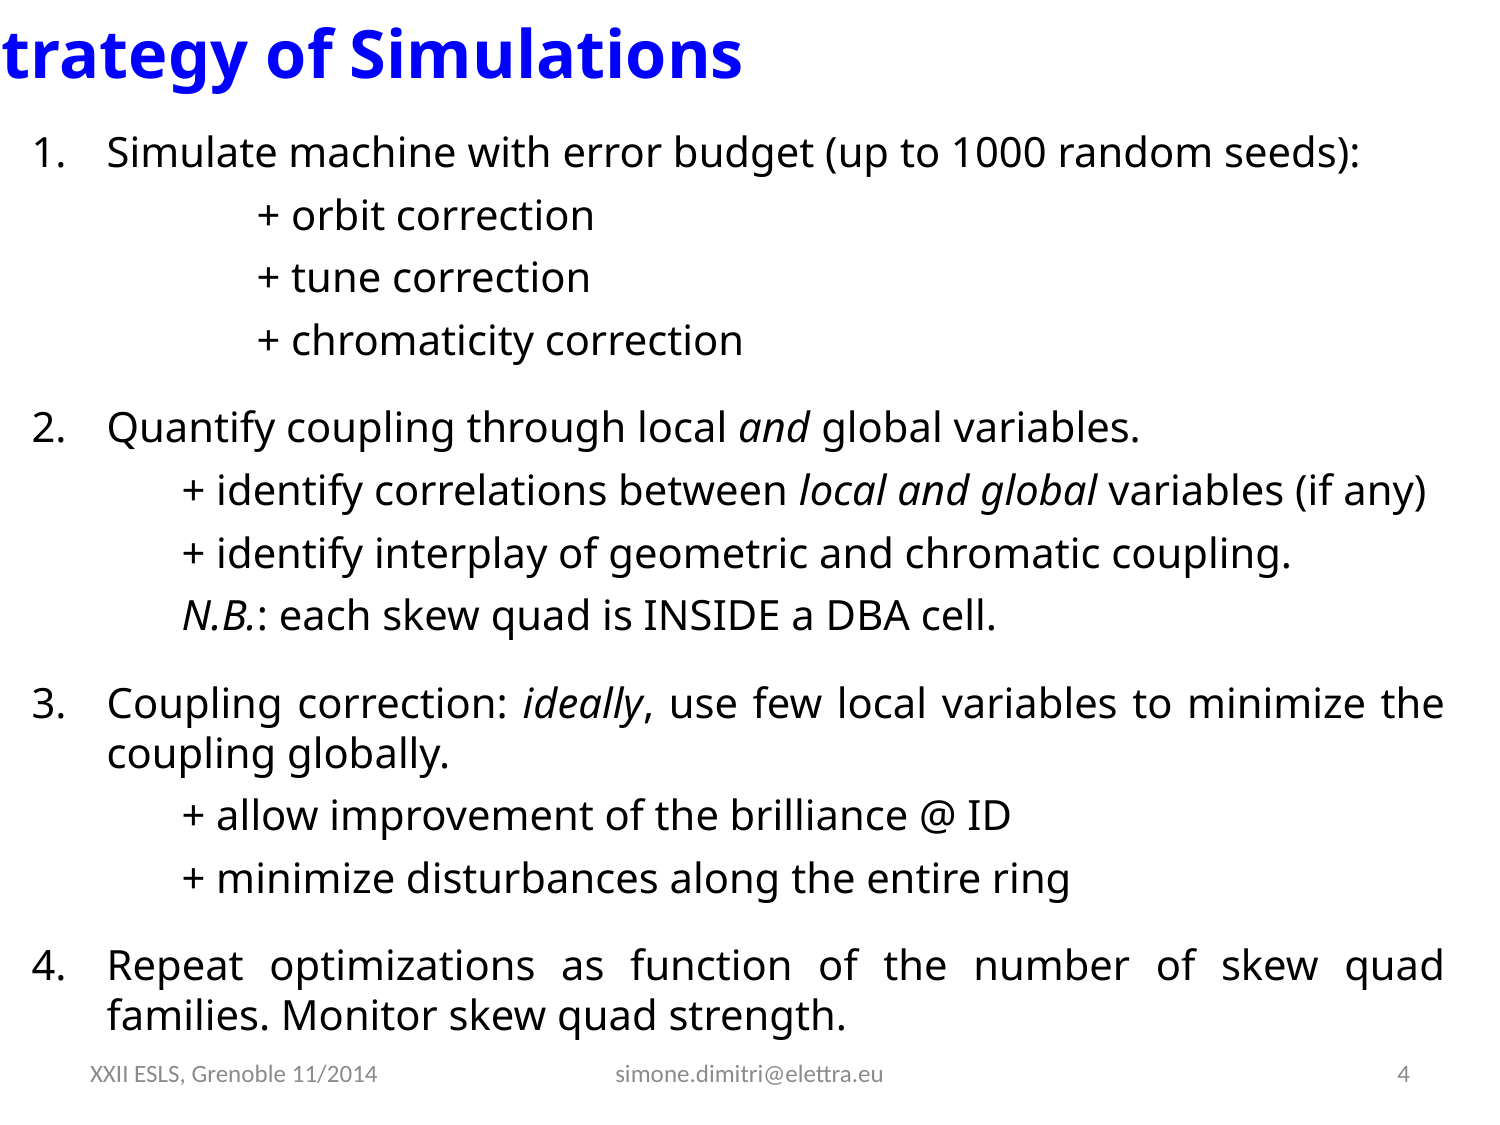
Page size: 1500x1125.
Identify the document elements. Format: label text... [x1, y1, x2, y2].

slide_number 4 [1074, 1047, 1425, 1103]
footer simone.dimitri@elettra.eu [512, 1047, 988, 1103]
text_box Strategy of Simulations [0, 4, 760, 99]
text_box Simulate machine with error budget (up to 1000 random seeds): + orbit correction + tune correction + chromaticity correction Quantify coupling through local and global variables. + identify correlations between local and global variables (if any) + identify interplay of geometric and chromatic coupling. N.B.: each skew quad is INSIDE a DBA cell. Coupling correction: ideally, use few local variables to minimize the coupling globally. + allow improvement of the brilliance @ ID + minimize disturbances along the entire ring Repeat optimizations as function of the number of skew quad families. Monitor skew quad strength. [16, 118, 1461, 1047]
slide_number XXII ESLS, Grenoble 11/2014 [75, 1047, 425, 1103]
